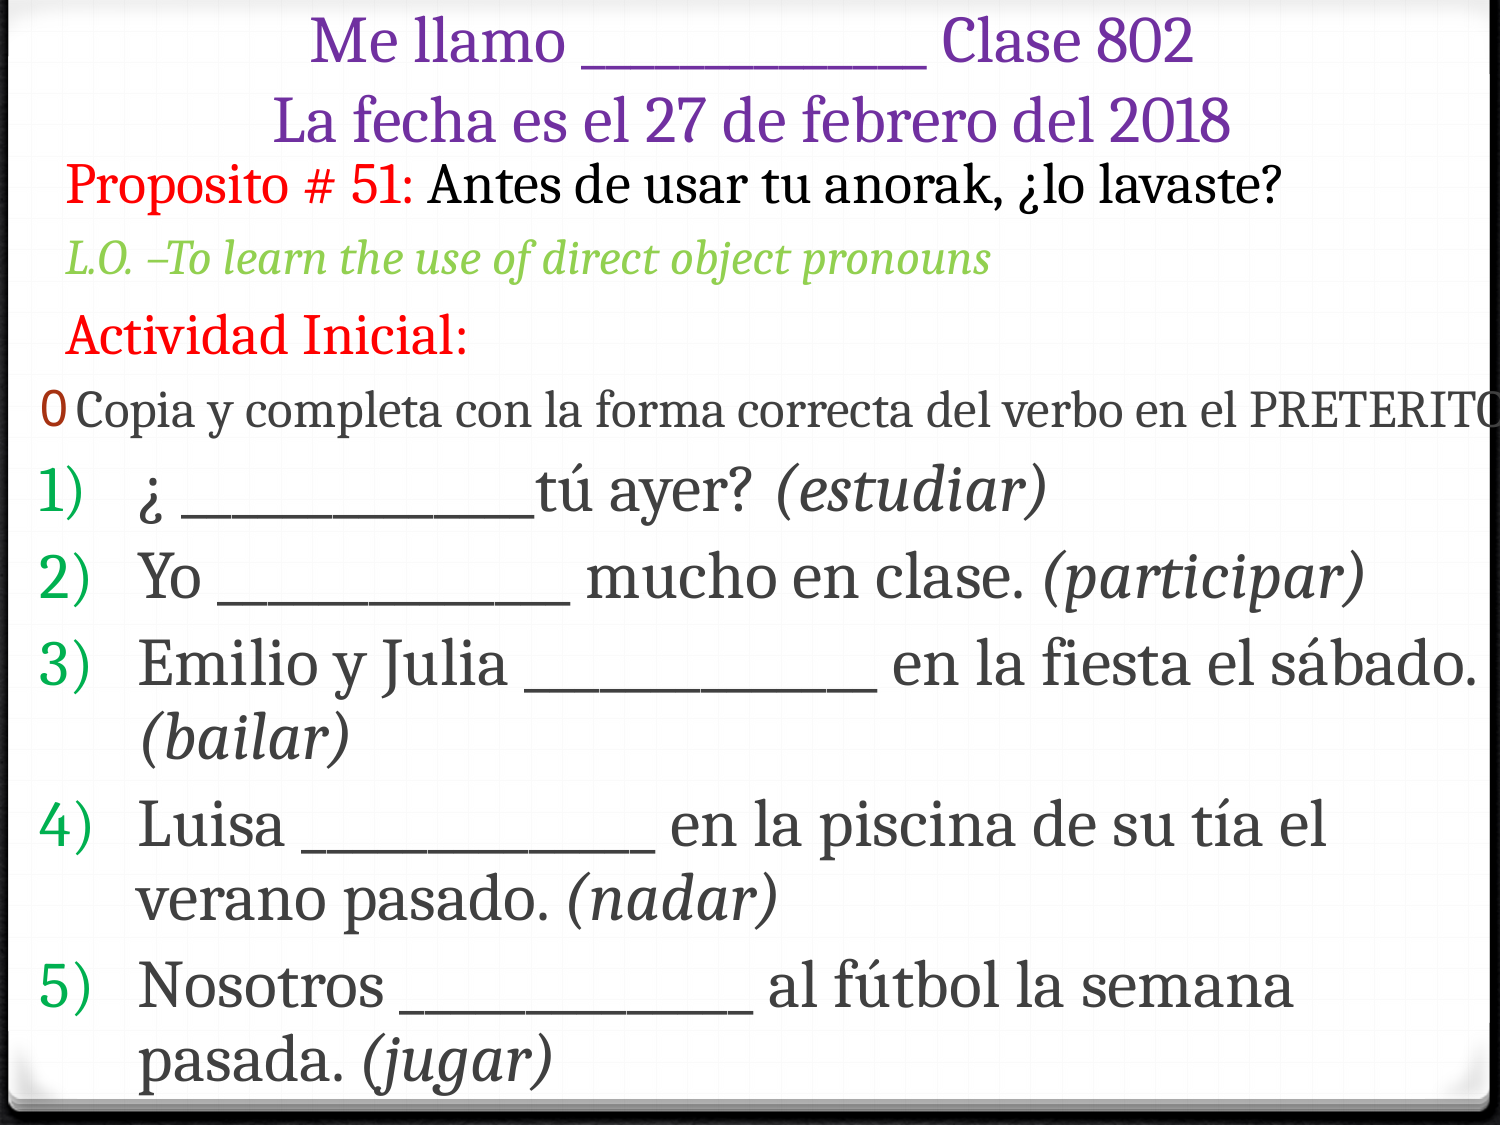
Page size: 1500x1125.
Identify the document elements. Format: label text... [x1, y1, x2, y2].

picture [1413, 0, 1500, 137]
picture [0, 0, 1500, 1125]
text_box Me llamo ______________ Clase 802 La fecha es el 27 de febrero del 2018 [93, 0, 1413, 137]
text_box Proposito # 51: Antes de usar tu anorak, ¿lo lavaste? L.O. –To learn the use of direct object pronouns Actividad Inicial: [49, 137, 1500, 299]
text_box Copia y completa con la forma correcta del verbo en el PRETERITO ¿ ______________tú ayer? (estudiar) Yo ______________ mucho en clase. (participar) Emilio y Julia ______________ en la fiesta el sábado. (bailar) Luisa ______________ en la piscina de su tía el verano pasado. (nadar) Nosotros ______________ al fútbol la semana pasada. (jugar) [24, 299, 1500, 1113]
